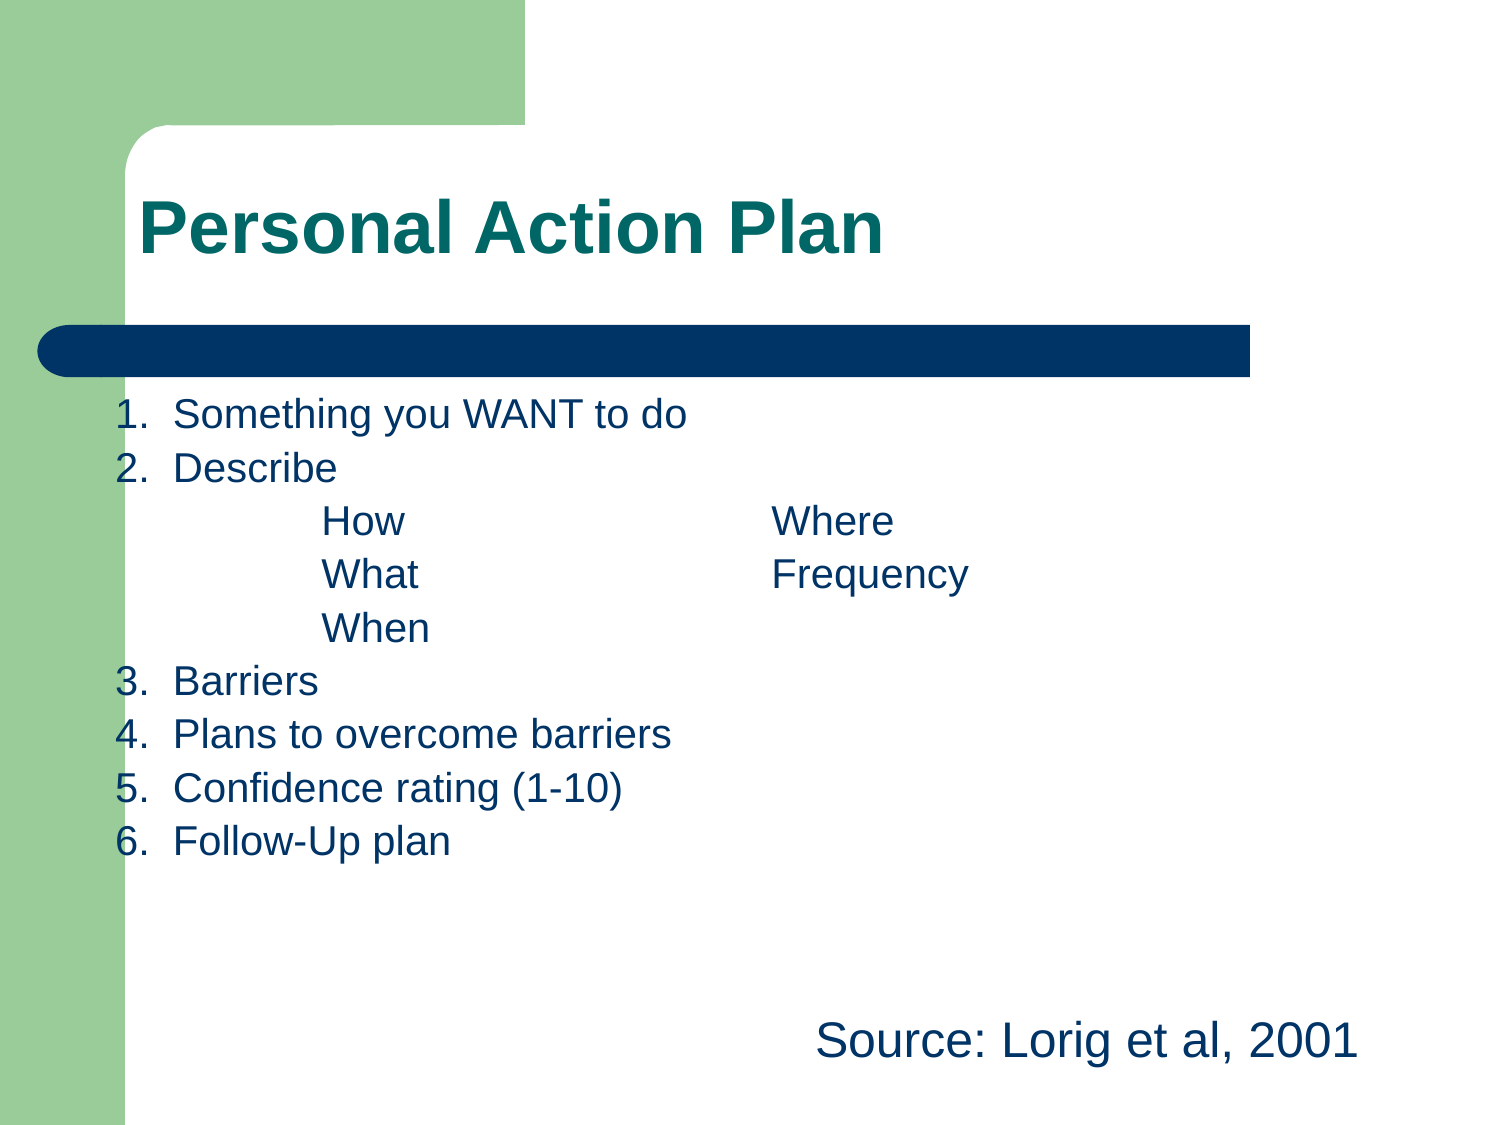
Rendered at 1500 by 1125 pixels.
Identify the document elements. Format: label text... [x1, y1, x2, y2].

title Personal Action Plan [123, 89, 1425, 278]
list 1. Something you WANT to do 2. Describe How Where What Frequency When 3. Barriers 4. Plans to overcome barriers 5. Confidence rating (1-10) 6. Follow-Up plan [100, 385, 1376, 1061]
text_box Source: Lorig et al, 2001 [800, 999, 1375, 1075]
